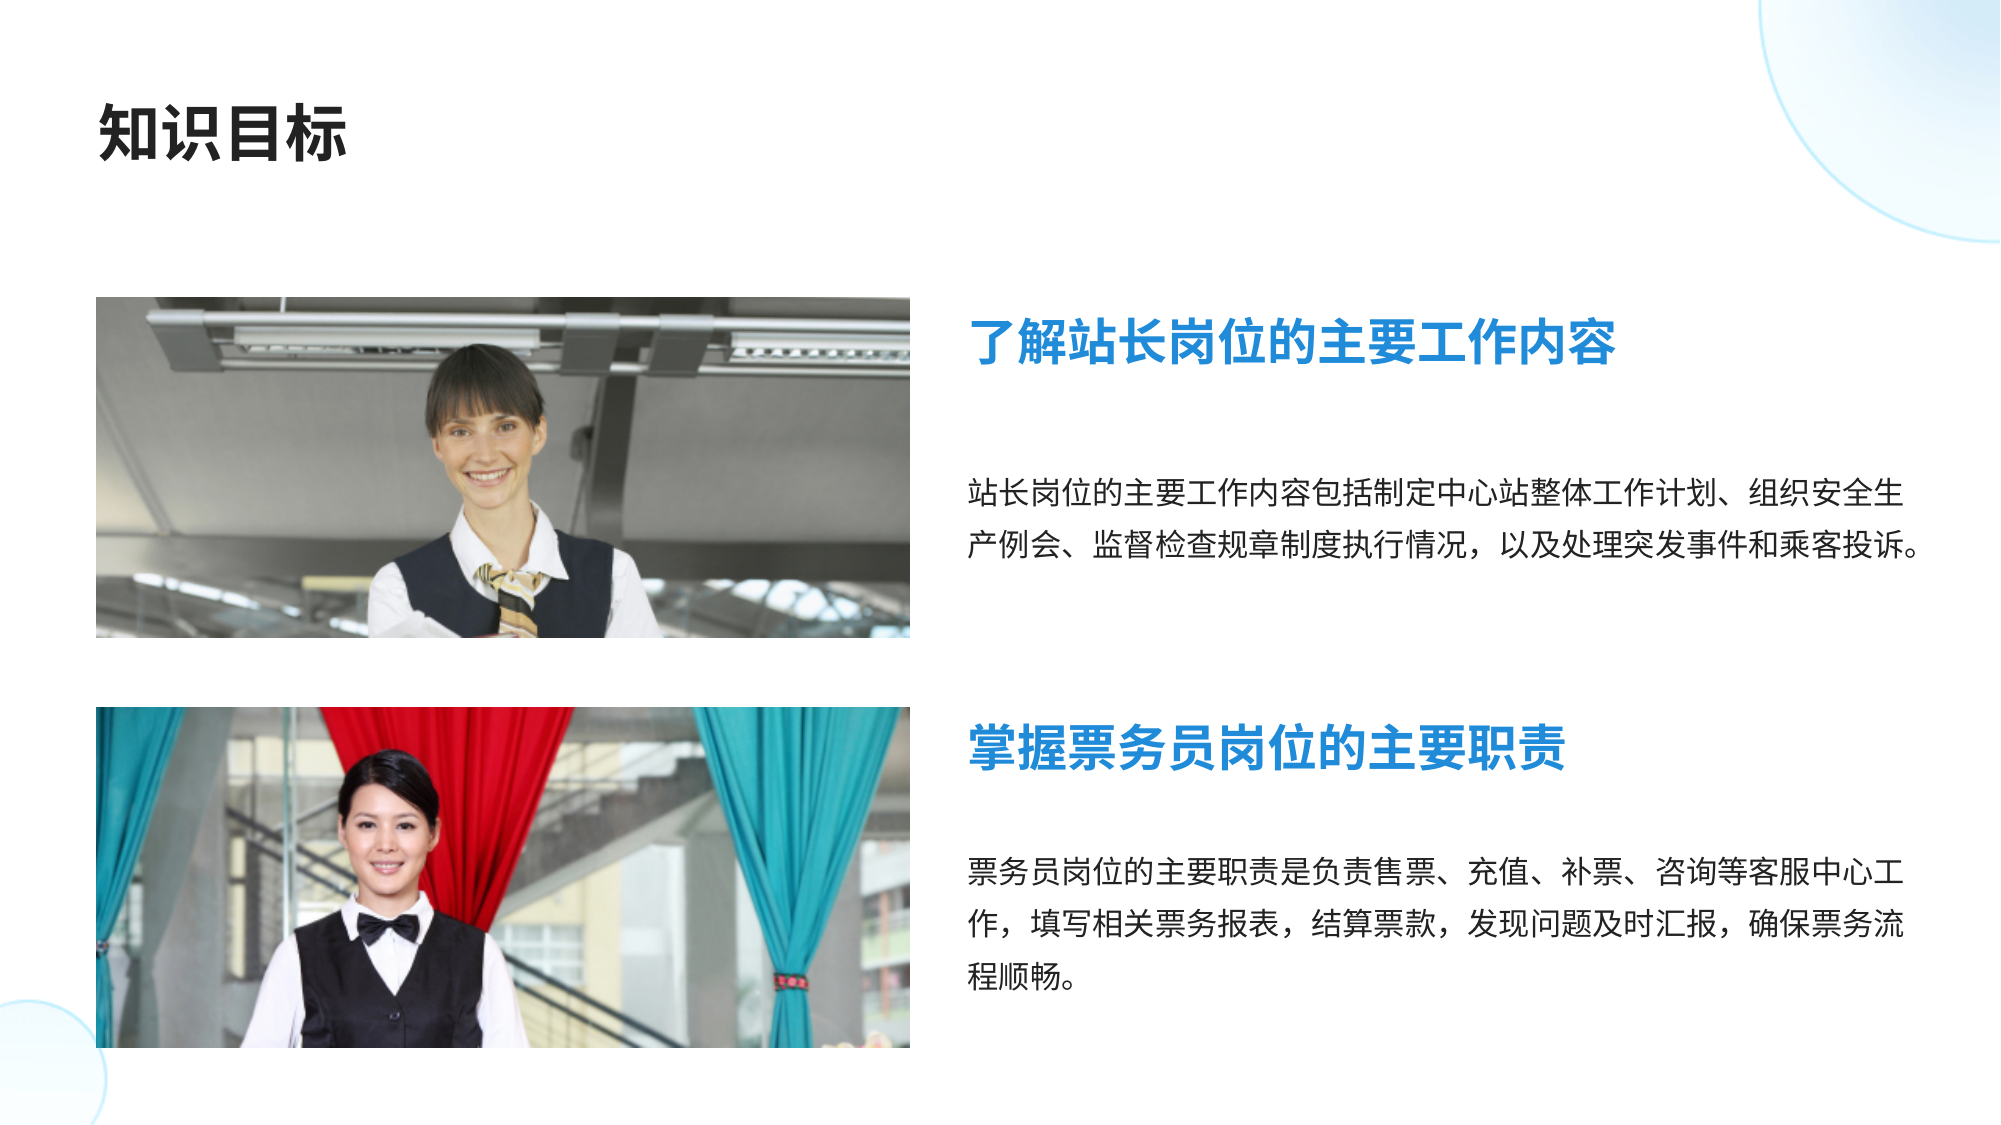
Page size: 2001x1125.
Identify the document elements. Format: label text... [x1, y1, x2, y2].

text_box 知识目标 [78, 43, 1922, 189]
text_box 站长岗位的主要工作内容包括制定中心站整体工作计划、组织安全生产例会、监督检查规章制度执行情况，以及处理突发事件和乘客投诉。 [952, 386, 1922, 635]
text_box 票务员岗位的主要职责是负责售票、充值、补票、咨询等客服中心工作，填写相关票务报表，结算票款，发现问题及时汇报，确保票务流程顺畅。 [952, 793, 1922, 1039]
text_box 掌握票务员岗位的主要职责 [952, 711, 1720, 794]
picture [0, 0, 2001, 1125]
text_box 了解站长岗位的主要工作内容 [952, 304, 1720, 387]
